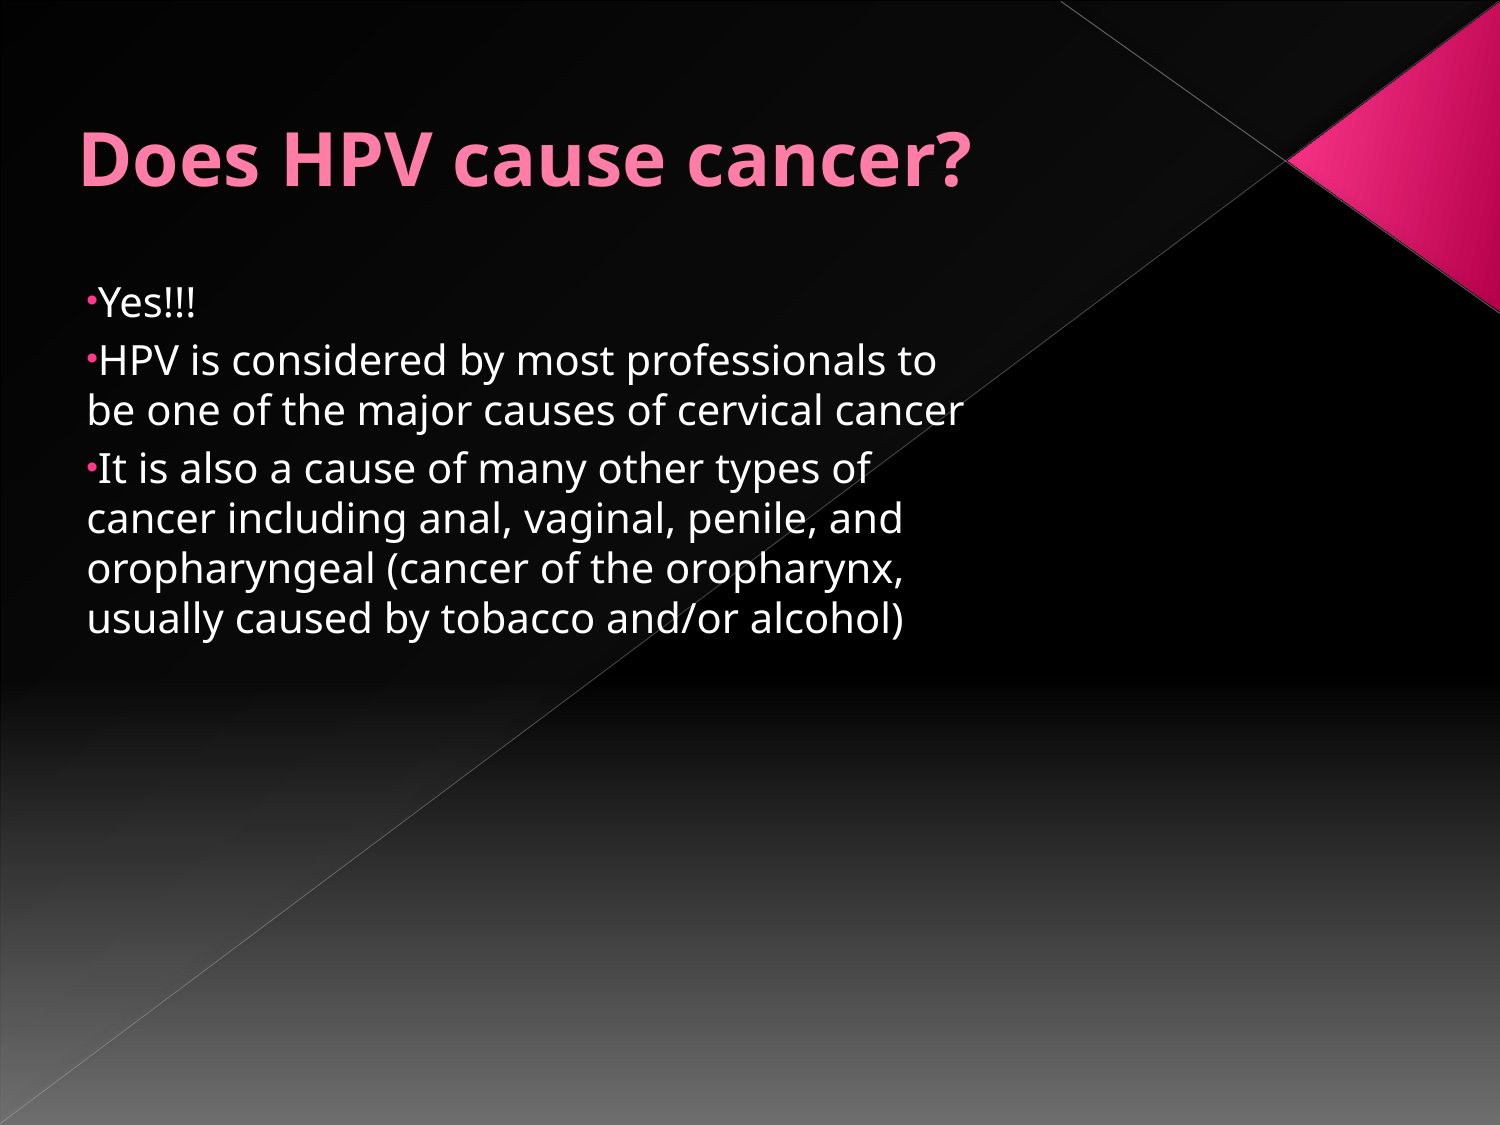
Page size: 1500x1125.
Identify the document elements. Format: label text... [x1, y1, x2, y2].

list Yes!!! HPV is considered by most professionals to be one of the major causes of cervical cancer It is also a cause of many other types of cancer including anal, vaginal, penile, and oropharyngeal (cancer of the oropharynx, usually caused by tobacco and/or alcohol) [62, 267, 1013, 788]
title Does HPV cause cancer? [62, 44, 1250, 268]
